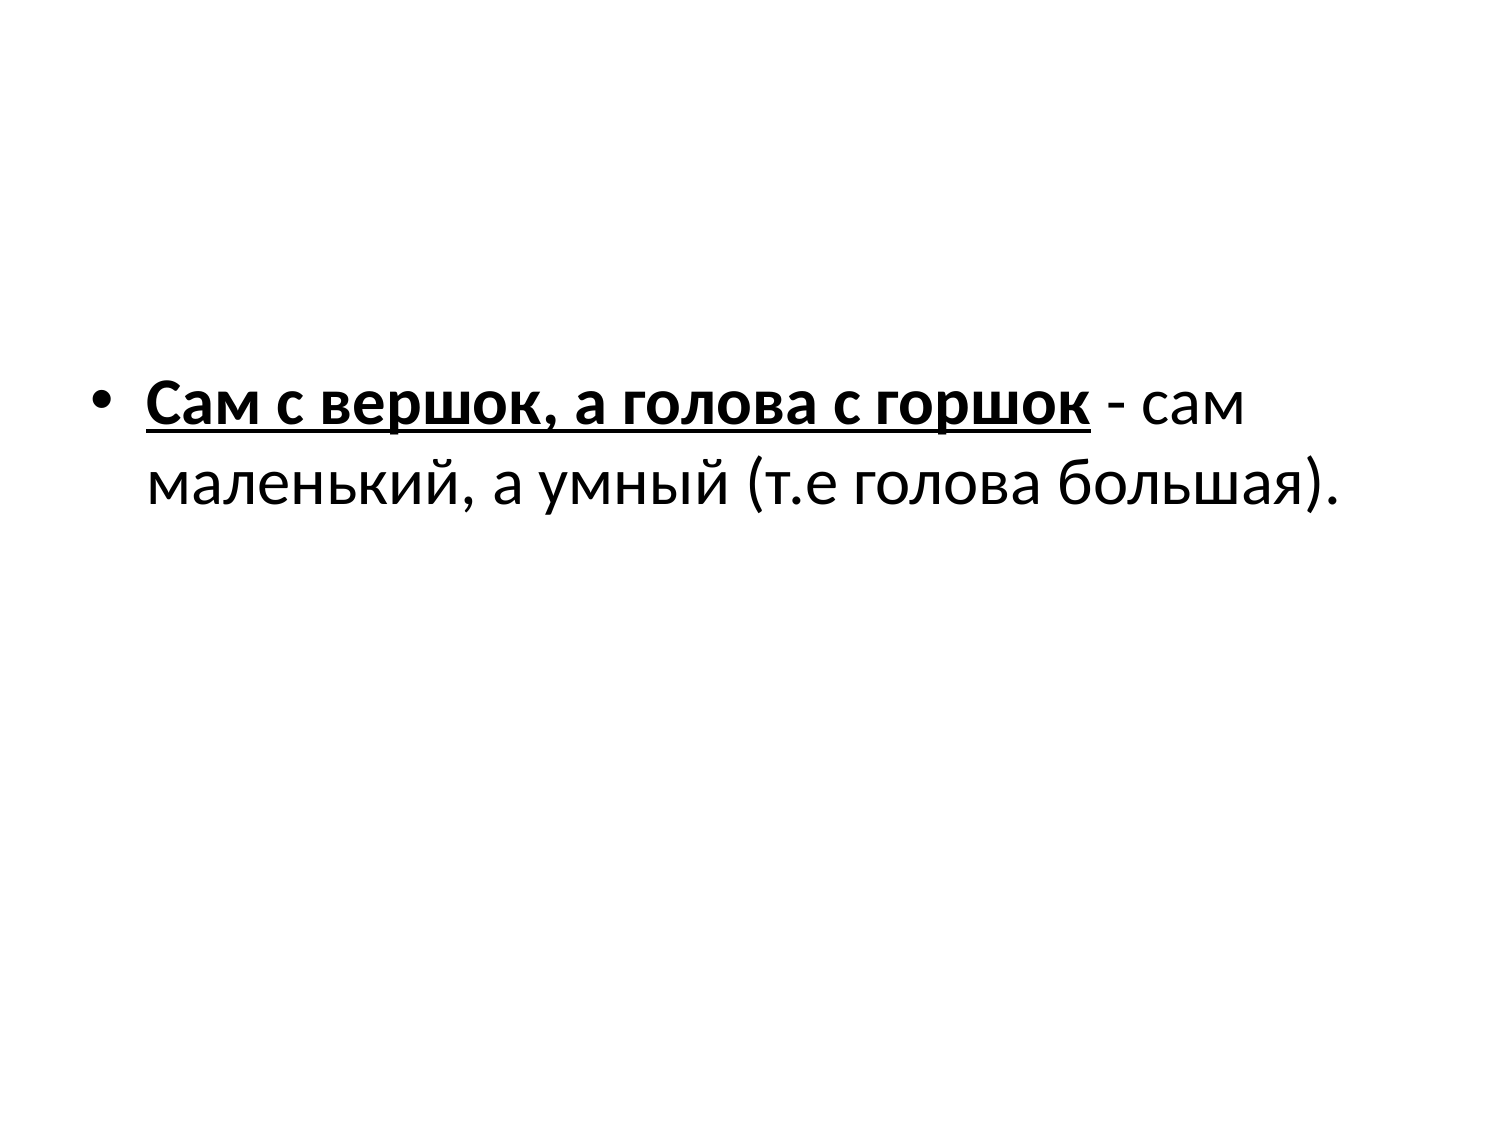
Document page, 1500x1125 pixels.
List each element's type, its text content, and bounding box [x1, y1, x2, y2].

list Сам с вершок, а голова с горшок - сам маленький, а умный (т.е голова большая). [75, 70, 1425, 1043]
